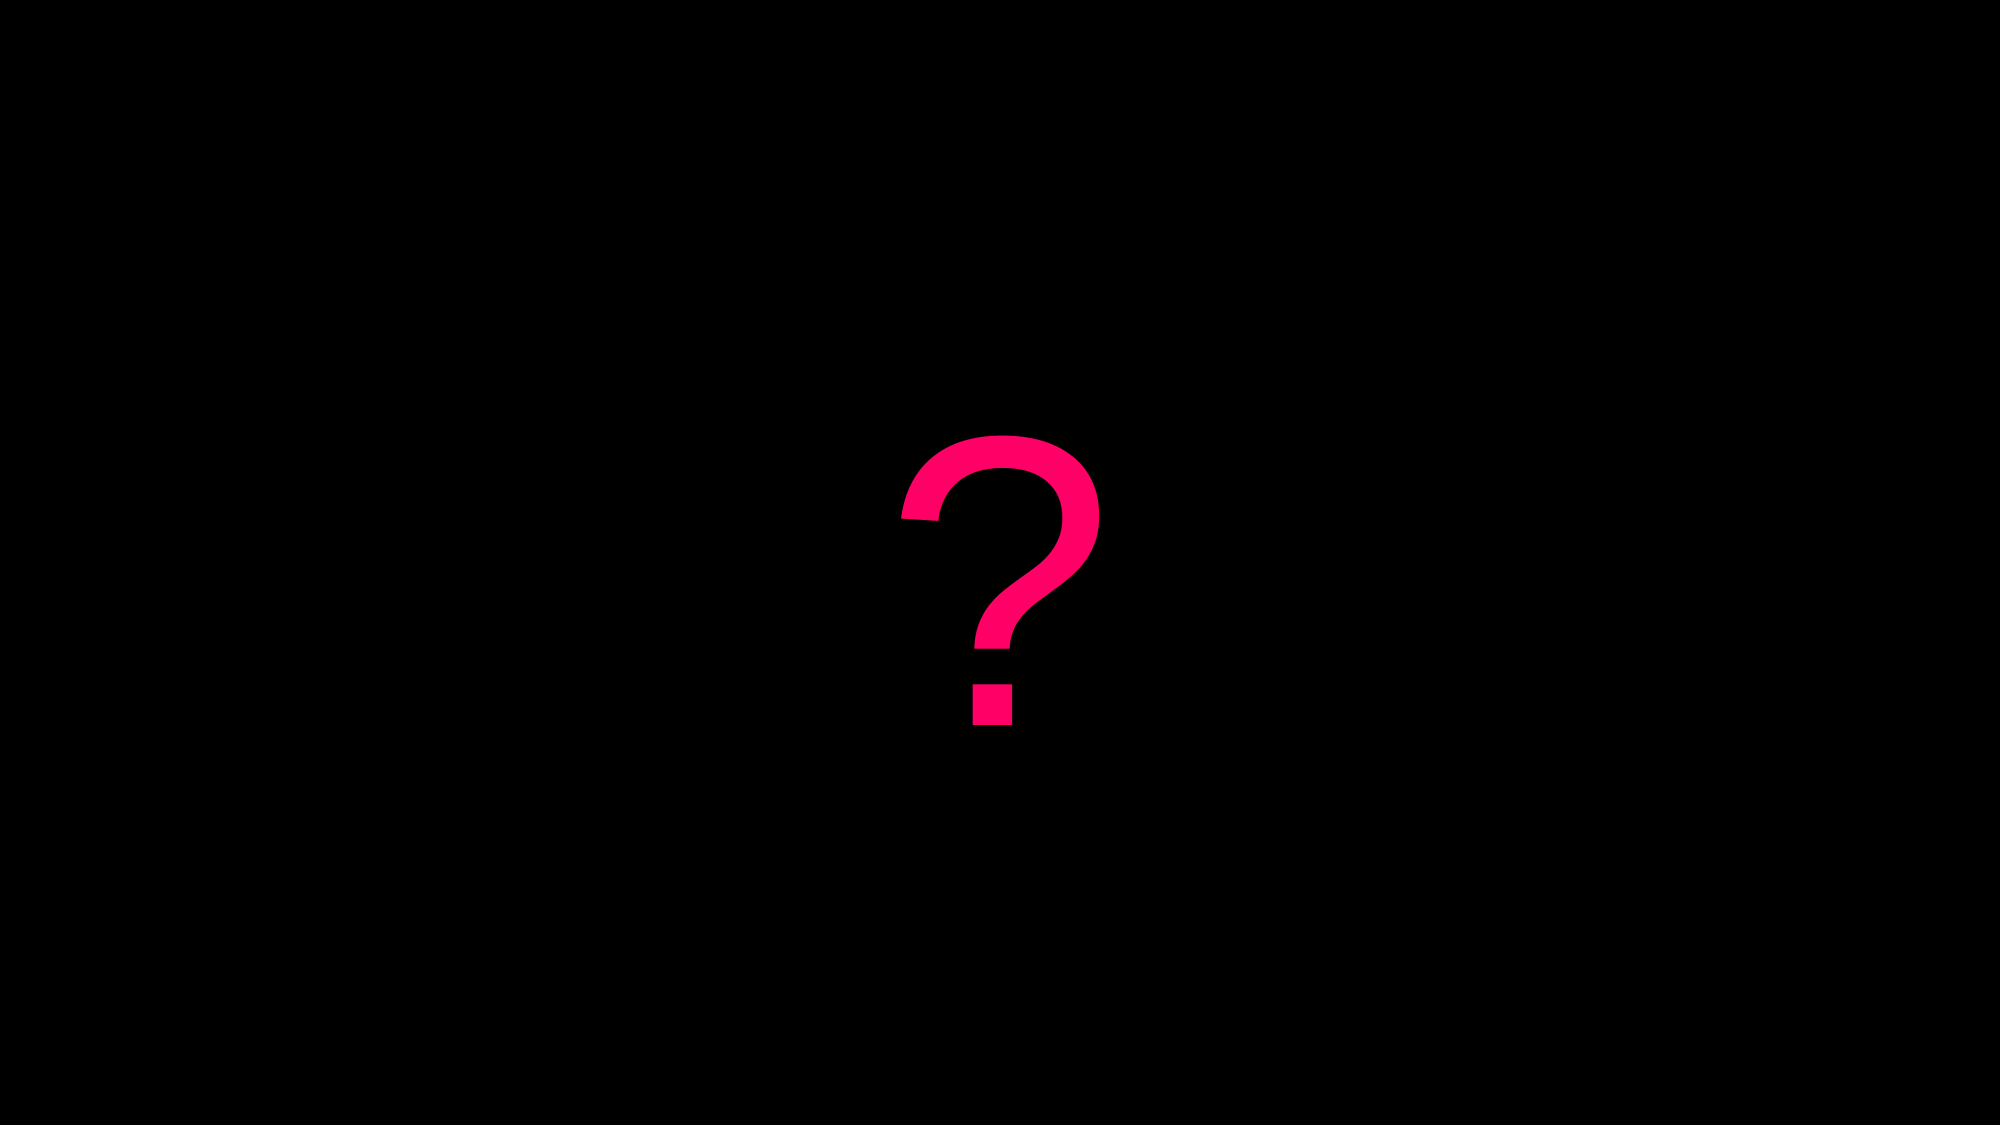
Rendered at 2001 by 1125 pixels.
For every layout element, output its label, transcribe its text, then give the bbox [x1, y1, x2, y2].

text_box ? [869, 303, 1131, 816]
